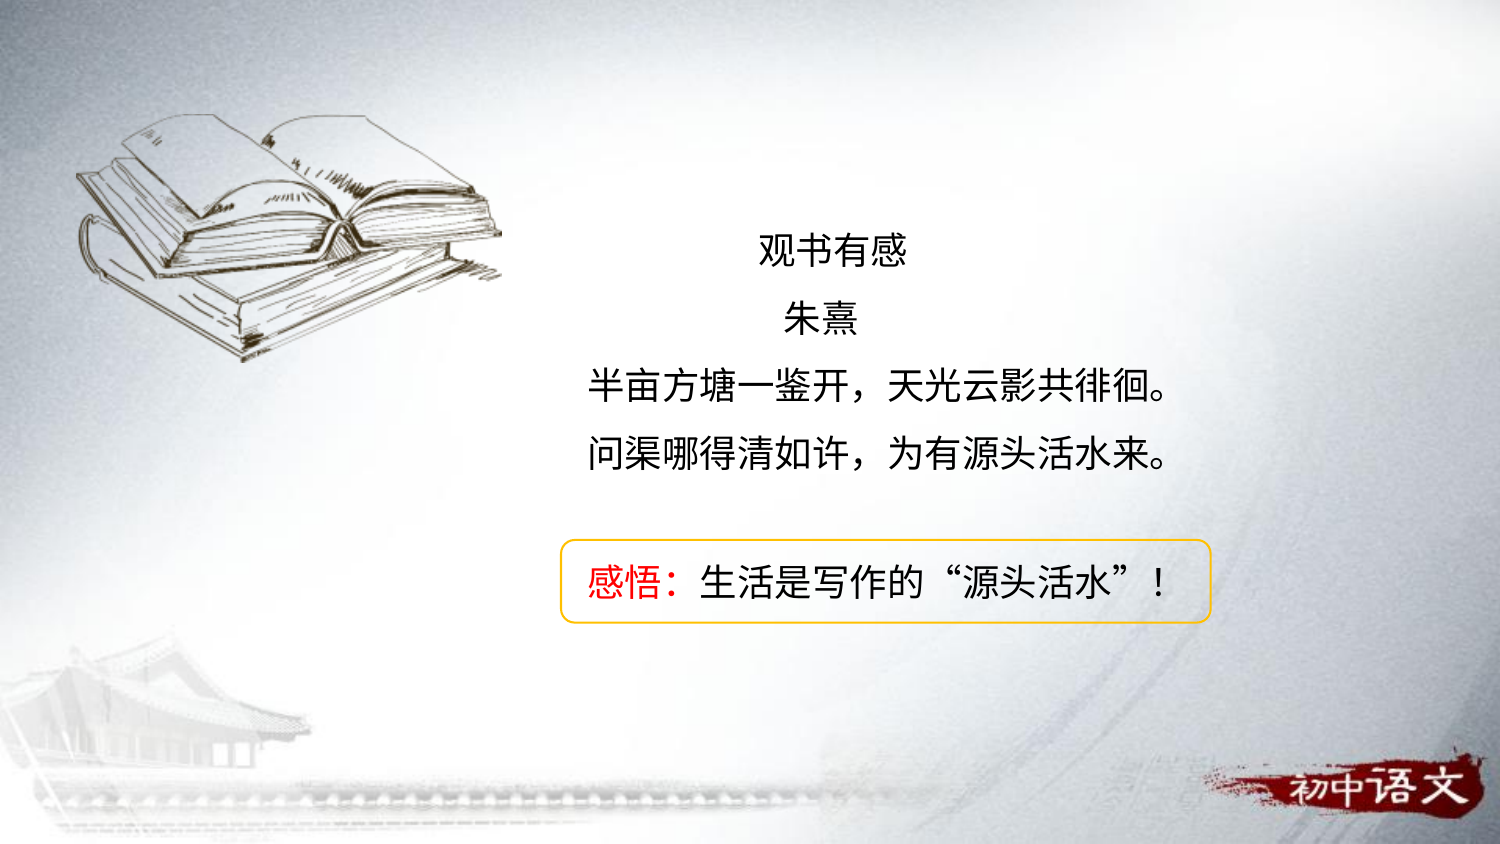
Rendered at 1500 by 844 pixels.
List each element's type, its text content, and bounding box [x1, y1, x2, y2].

picture [0, 0, 1500, 844]
text_box [558, 537, 1213, 625]
text_box 观书有感 朱熹 半亩方塘一鉴开，天光云影共徘徊。 问渠哪得清如许，为有源头活水来。 [572, 197, 1211, 483]
text_box 感悟：生活是写作的“源头活水”！ [572, 551, 1211, 612]
